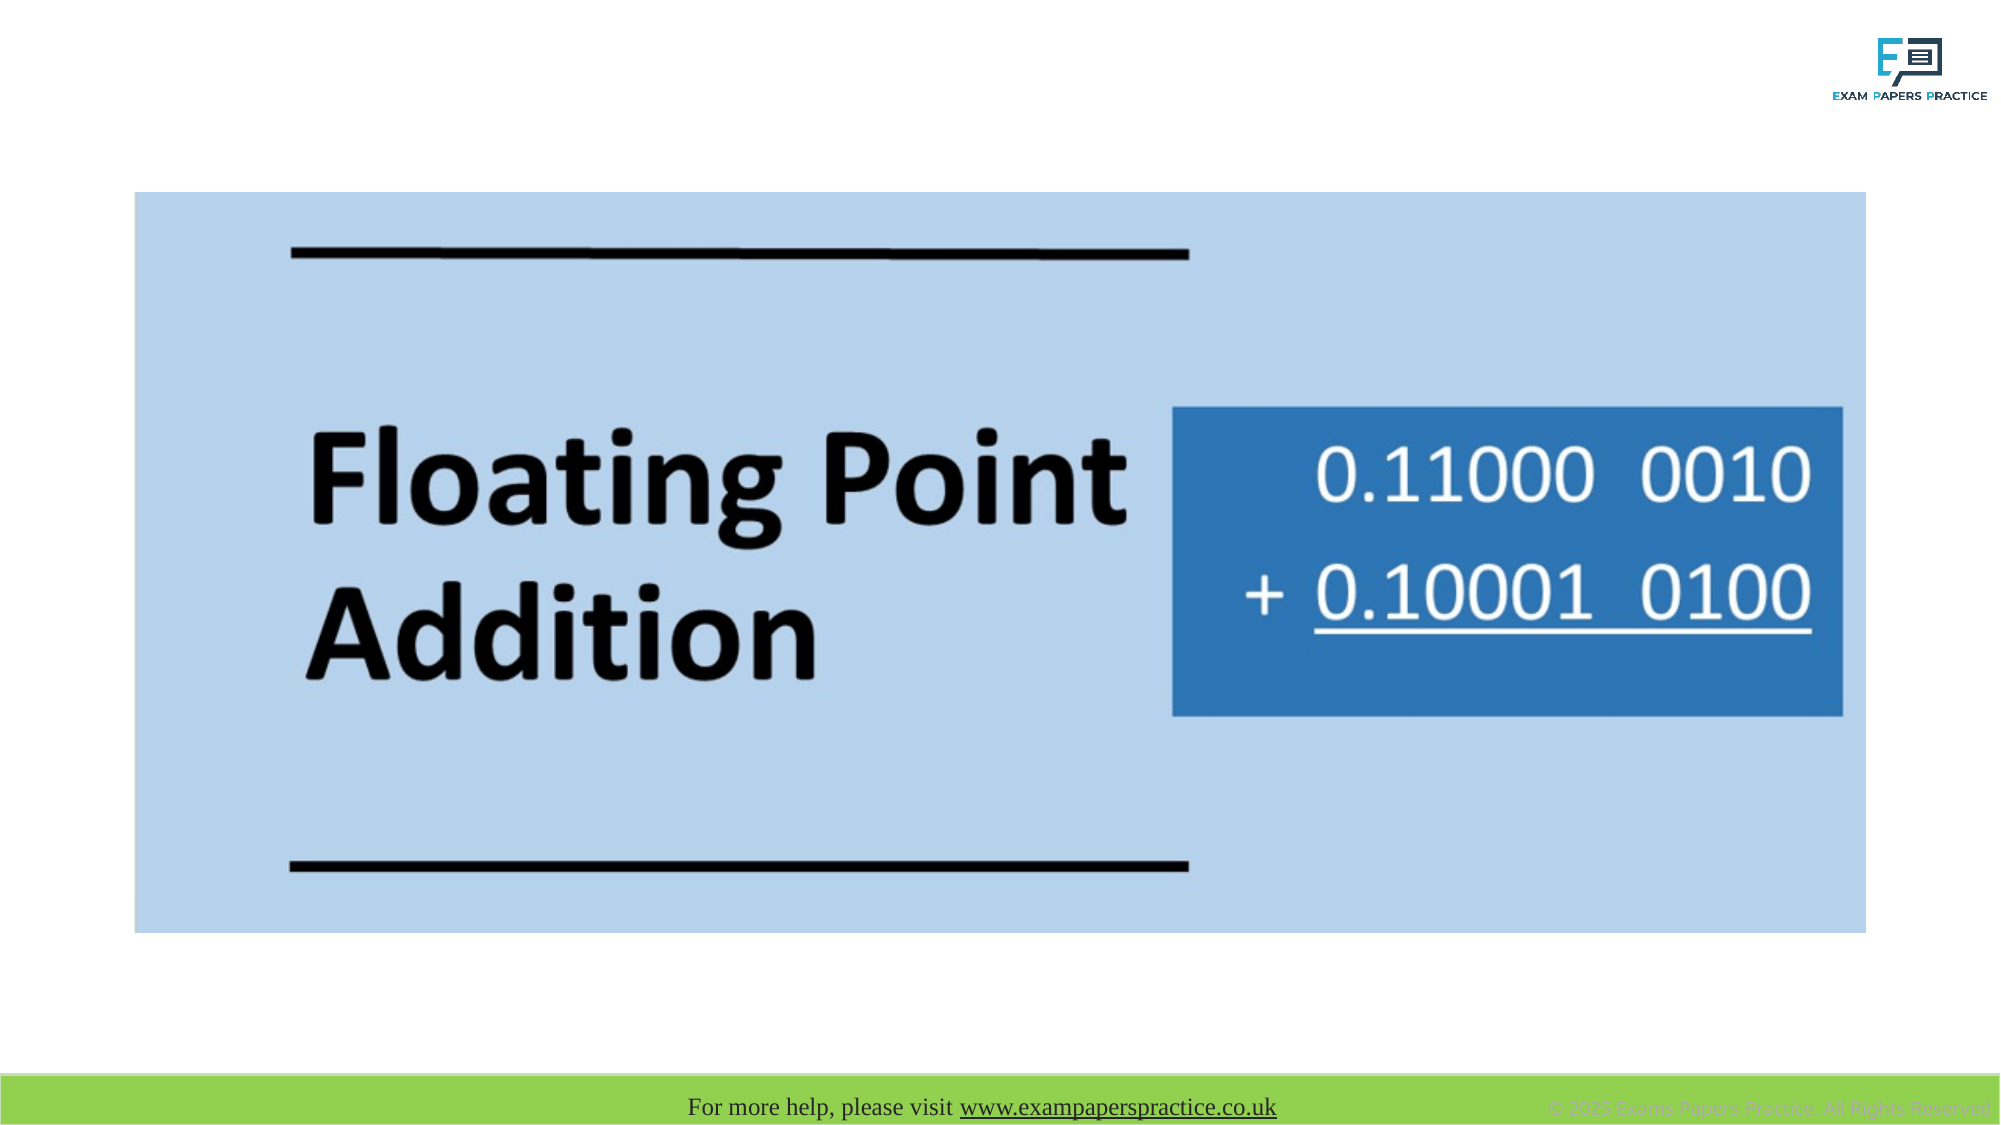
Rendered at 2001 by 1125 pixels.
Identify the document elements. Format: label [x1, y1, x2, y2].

picture [134, 192, 1866, 933]
